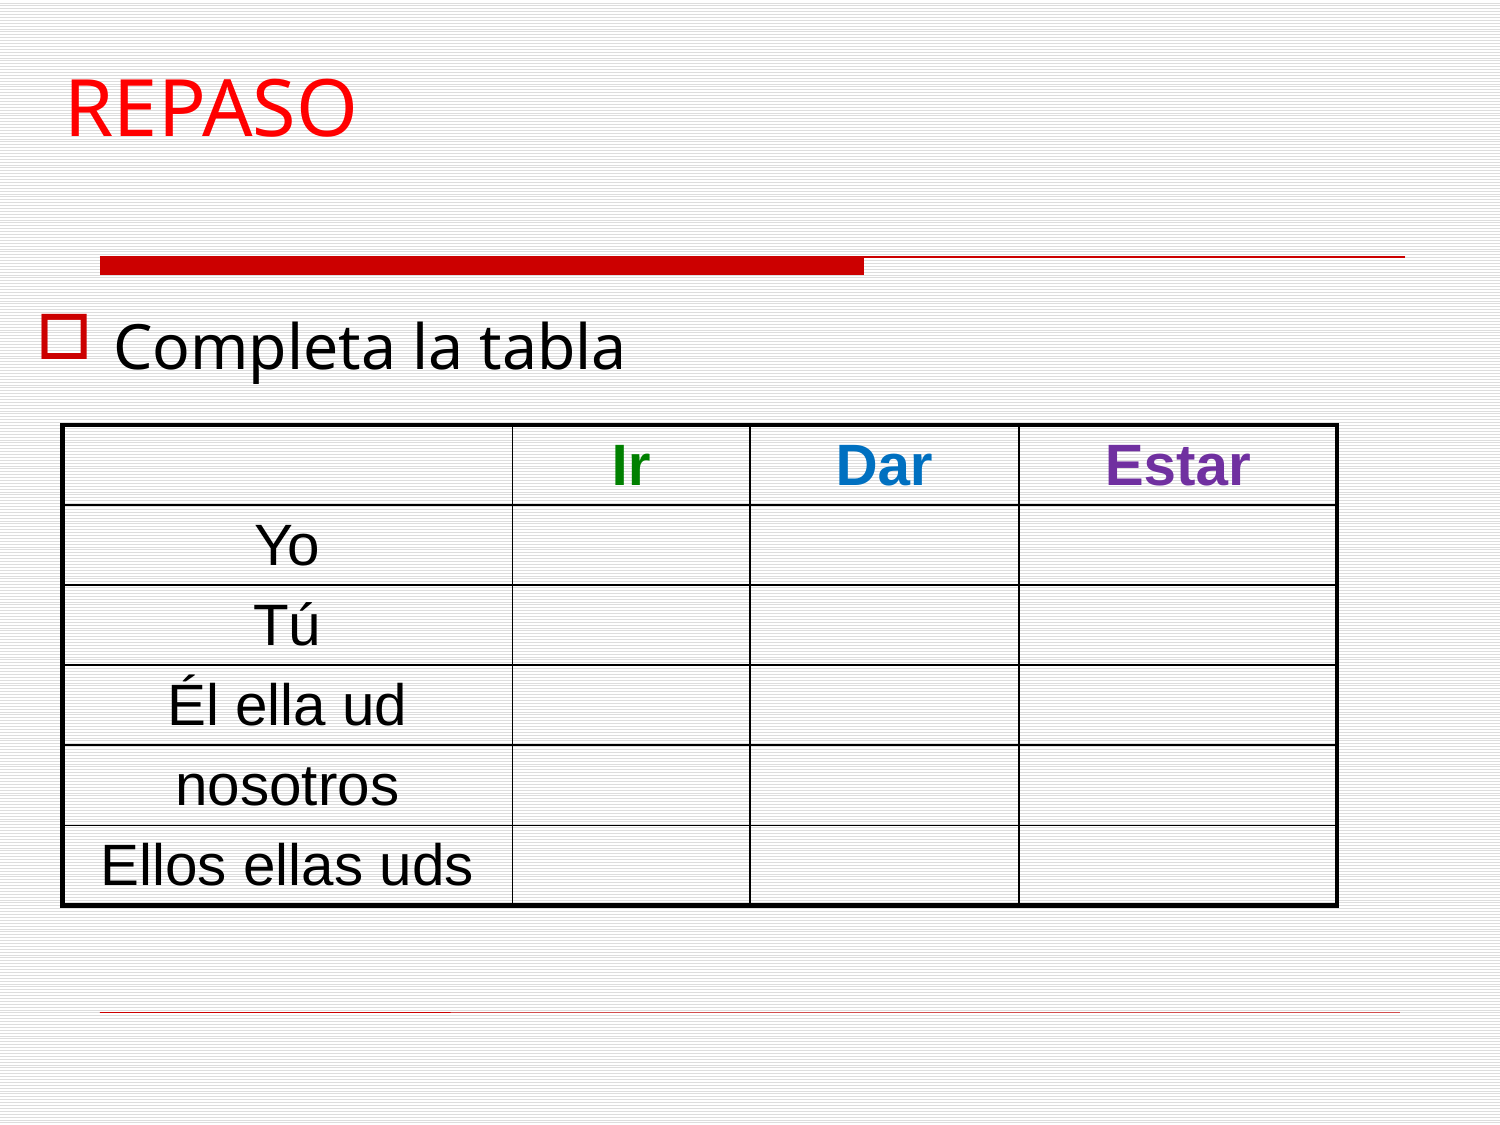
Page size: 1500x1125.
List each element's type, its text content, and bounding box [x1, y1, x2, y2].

table_cell [751, 666, 1018, 744]
table_header Estar [1020, 427, 1335, 504]
table_cell [751, 826, 1018, 903]
table_header Dar [751, 427, 1018, 504]
table_cell nosotros [65, 746, 512, 825]
table_cell Ellos ellas uds [65, 826, 512, 903]
table_cell [1020, 826, 1335, 903]
table_cell [751, 586, 1018, 664]
table_cell [1020, 666, 1335, 744]
table_cell [1020, 506, 1335, 584]
table_header Ir [513, 427, 749, 504]
table_cell [1020, 746, 1335, 825]
table_header [65, 427, 512, 504]
table_cell [513, 746, 749, 825]
table_cell Tú [65, 586, 512, 664]
table_cell Él ella ud [65, 666, 512, 744]
text_box Completa la tabla [21, 37, 1372, 1043]
table_cell Yo [65, 506, 512, 584]
table_cell [513, 506, 749, 584]
text_box REPASO [49, 50, 1400, 238]
table_cell [513, 826, 749, 903]
table_cell [1020, 586, 1335, 664]
table_cell [513, 586, 749, 664]
table_cell [513, 666, 749, 744]
table_cell [751, 746, 1018, 825]
table_cell [751, 506, 1018, 584]
